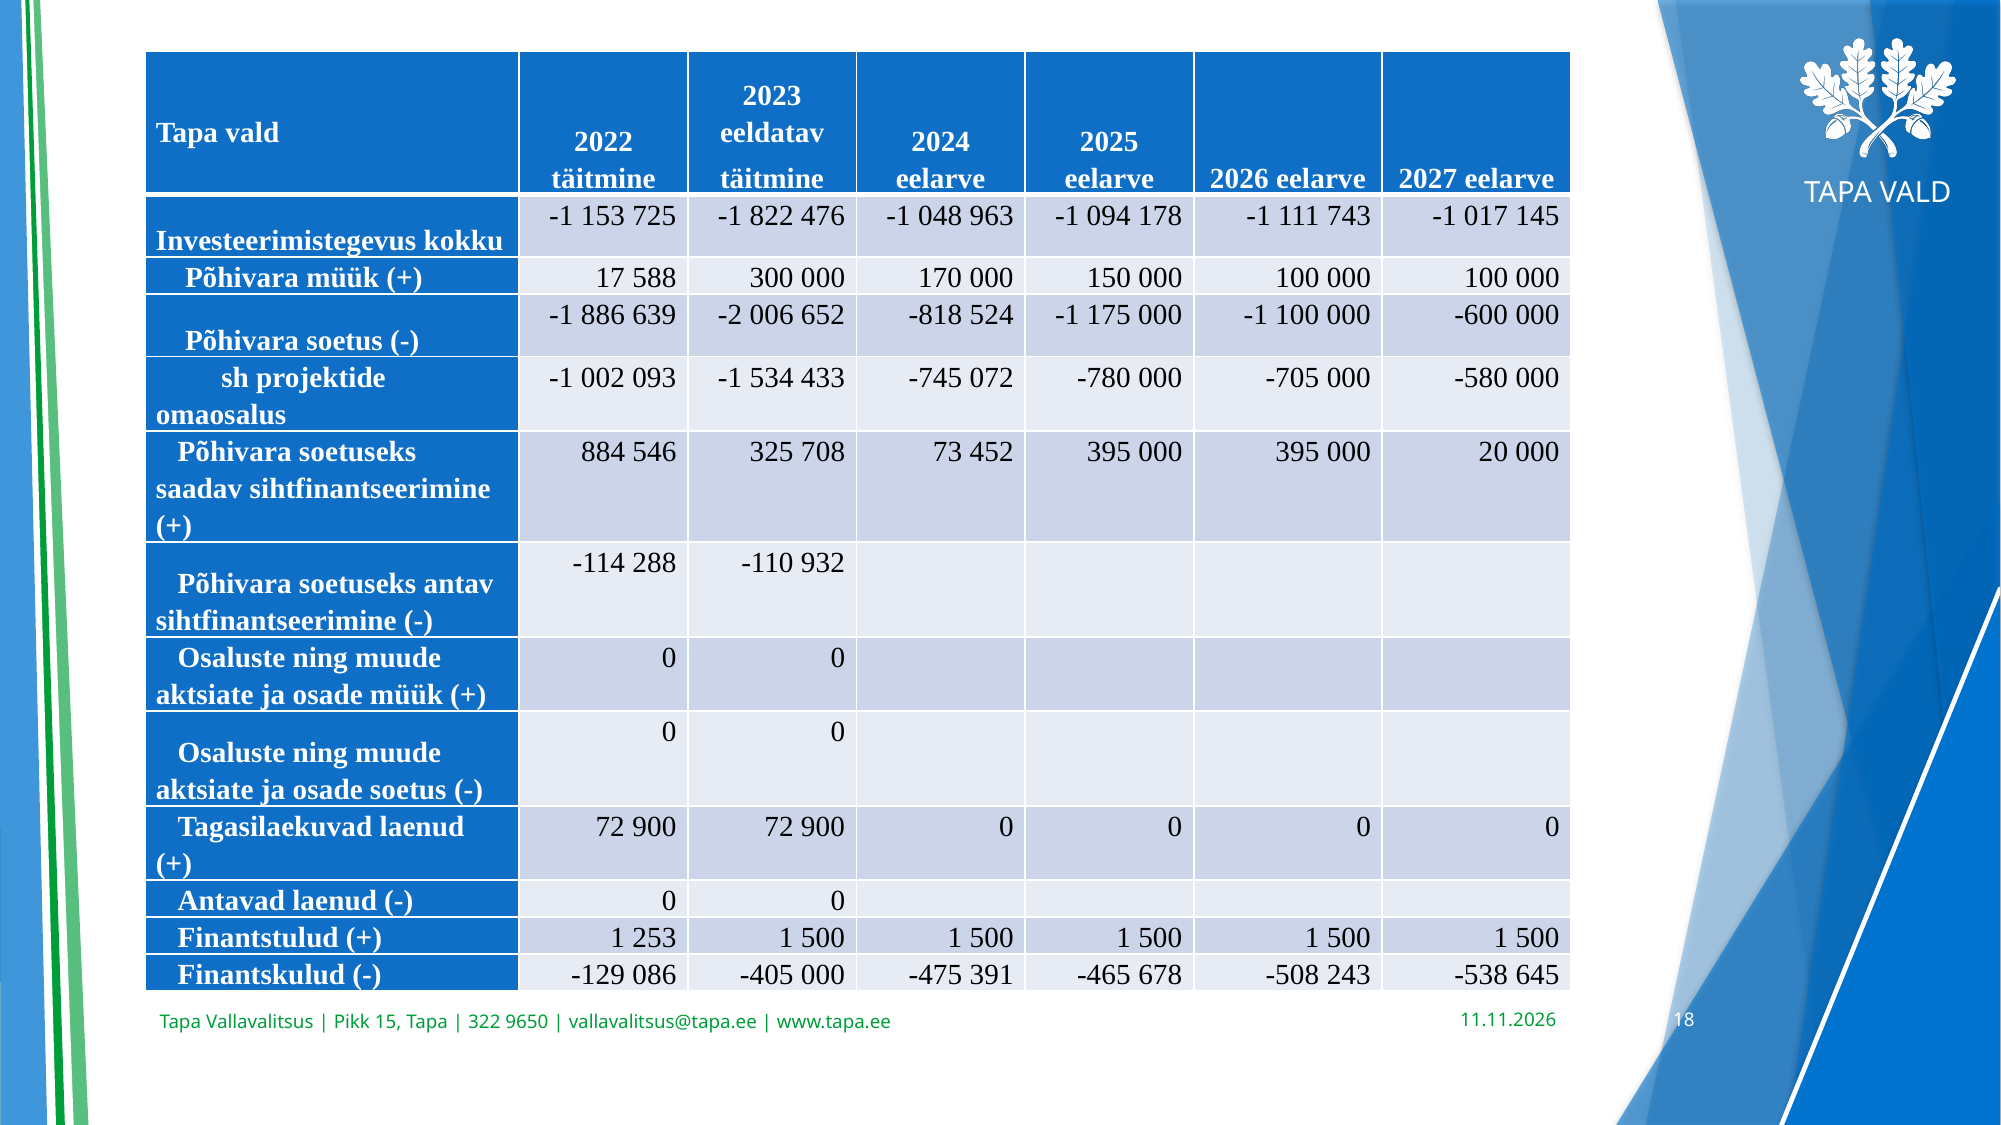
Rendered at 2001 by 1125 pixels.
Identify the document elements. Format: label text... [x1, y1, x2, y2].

table_cell 100 000 [1383, 258, 1570, 293]
table_header 2023 eeldatav täitmine [689, 52, 856, 192]
table_cell 73 452 [857, 432, 1024, 541]
table_cell [1026, 712, 1193, 805]
table_cell -110 932 [689, 543, 856, 636]
table_cell 1 253 [520, 918, 687, 953]
table_cell 72 900 [689, 807, 856, 879]
table_cell 17 588 [520, 258, 687, 293]
footer Tapa Vallavalitsus | Pikk 15, Tapa | 322 9650 | vallavalitsus@tapa.ee | www.tapa.ee [144, 992, 1396, 1053]
table_cell 0 [1026, 807, 1193, 879]
table_cell 0 [520, 638, 687, 710]
table_cell 325 708 [689, 432, 856, 541]
table_cell -1 002 093 [520, 357, 687, 430]
table_cell 395 000 [1195, 432, 1381, 541]
table_cell Tagasilaekuvad laenud (+) [146, 807, 518, 879]
table_cell 170 000 [857, 258, 1024, 293]
table_cell [857, 712, 1024, 805]
table_cell Osaluste ning muude aktsiate ja osade soetus (-) [146, 712, 518, 805]
table_cell 150 000 [1026, 258, 1193, 293]
table_cell -405 000 [689, 955, 856, 990]
table_cell -1 017 145 [1383, 197, 1570, 256]
table_cell -600 000 [1383, 295, 1570, 356]
table_header 2022 täitmine [520, 52, 687, 192]
table_cell [1195, 638, 1381, 710]
table_cell 1 500 [1195, 918, 1381, 953]
table_cell Antavad laenud (-) [146, 881, 518, 916]
table_cell [1383, 712, 1570, 805]
table_header 2026 eelarve [1195, 52, 1381, 192]
table_cell 0 [689, 638, 856, 710]
table_cell 0 [520, 712, 687, 805]
table_header 2024 eelarve [857, 52, 1024, 192]
table_cell Põhivara müük (+) [146, 258, 518, 293]
table_header Tapa vald [146, 52, 518, 192]
table_cell 1 500 [857, 918, 1024, 953]
table_cell -475 391 [857, 955, 1024, 990]
table_cell 0 [689, 881, 856, 916]
table_cell [857, 881, 1024, 916]
table_cell [857, 543, 1024, 636]
table_cell -465 678 [1026, 955, 1193, 990]
table_cell -580 000 [1383, 357, 1570, 430]
table_cell sh projektide omaosalus [146, 357, 518, 430]
table_cell 0 [1383, 807, 1570, 879]
table_cell [1383, 881, 1570, 916]
table_cell -1 153 725 [520, 197, 687, 256]
table_header 2025 eelarve [1026, 52, 1193, 192]
picture [1800, 38, 1956, 158]
table_cell Osaluste ning muude aktsiate ja osade müük (+) [146, 638, 518, 710]
table_cell -1 094 178 [1026, 197, 1193, 256]
table_cell Põhivara soetuseks saadav sihtfinantseerimine (+) [146, 432, 518, 541]
table_cell 72 900 [520, 807, 687, 879]
table_cell 395 000 [1026, 432, 1193, 541]
slide_number 18 [1597, 990, 1710, 1051]
table_cell [1026, 638, 1193, 710]
table_cell -1 822 476 [689, 197, 856, 256]
table_cell -1 111 743 [1195, 197, 1381, 256]
table_cell 0 [1195, 807, 1381, 879]
table_cell 0 [689, 712, 856, 805]
table_cell [1383, 638, 1570, 710]
table_cell -705 000 [1195, 357, 1381, 430]
table_cell -508 243 [1195, 955, 1381, 990]
table_cell 100 000 [1195, 258, 1381, 293]
table_cell 1 500 [1026, 918, 1193, 953]
table_cell -818 524 [857, 295, 1024, 356]
table_cell -1 534 433 [689, 357, 856, 430]
table_cell [1195, 881, 1381, 916]
table_cell Finantstulud (+) [146, 918, 518, 953]
table_header 2027 eelarve [1383, 52, 1570, 192]
table_cell [857, 638, 1024, 710]
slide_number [1421, 990, 1572, 1051]
table_cell -114 288 [520, 543, 687, 636]
table_cell [1026, 543, 1193, 636]
table_cell [1383, 543, 1570, 636]
table_cell 884 546 [520, 432, 687, 541]
table_cell [1195, 712, 1381, 805]
table_cell Investeerimistegevus kokku [146, 197, 518, 256]
table_cell 20 000 [1383, 432, 1570, 541]
table_cell 1 500 [1383, 918, 1570, 953]
table_cell -745 072 [857, 357, 1024, 430]
table_cell [1026, 881, 1193, 916]
table_cell -1 048 963 [857, 197, 1024, 256]
table_cell -1 100 000 [1195, 295, 1381, 356]
table_cell [1195, 543, 1381, 636]
table_cell -2 006 652 [689, 295, 856, 356]
table_cell 1 500 [689, 918, 856, 953]
table_cell -780 000 [1026, 357, 1193, 430]
table_cell Põhivara soetuseks antav sihtfinantseerimine (-) [146, 543, 518, 636]
table_cell -538 645 [1383, 955, 1570, 990]
table_cell 0 [520, 881, 687, 916]
table_cell Finantskulud (-) [146, 955, 518, 990]
table_cell -1 886 639 [520, 295, 687, 356]
table_cell -1 175 000 [1026, 295, 1193, 356]
table_cell Põhivara soetus (-) [146, 295, 518, 356]
table_cell -129 086 [520, 955, 687, 990]
table_cell 300 000 [689, 258, 856, 293]
table_cell 0 [857, 807, 1024, 879]
